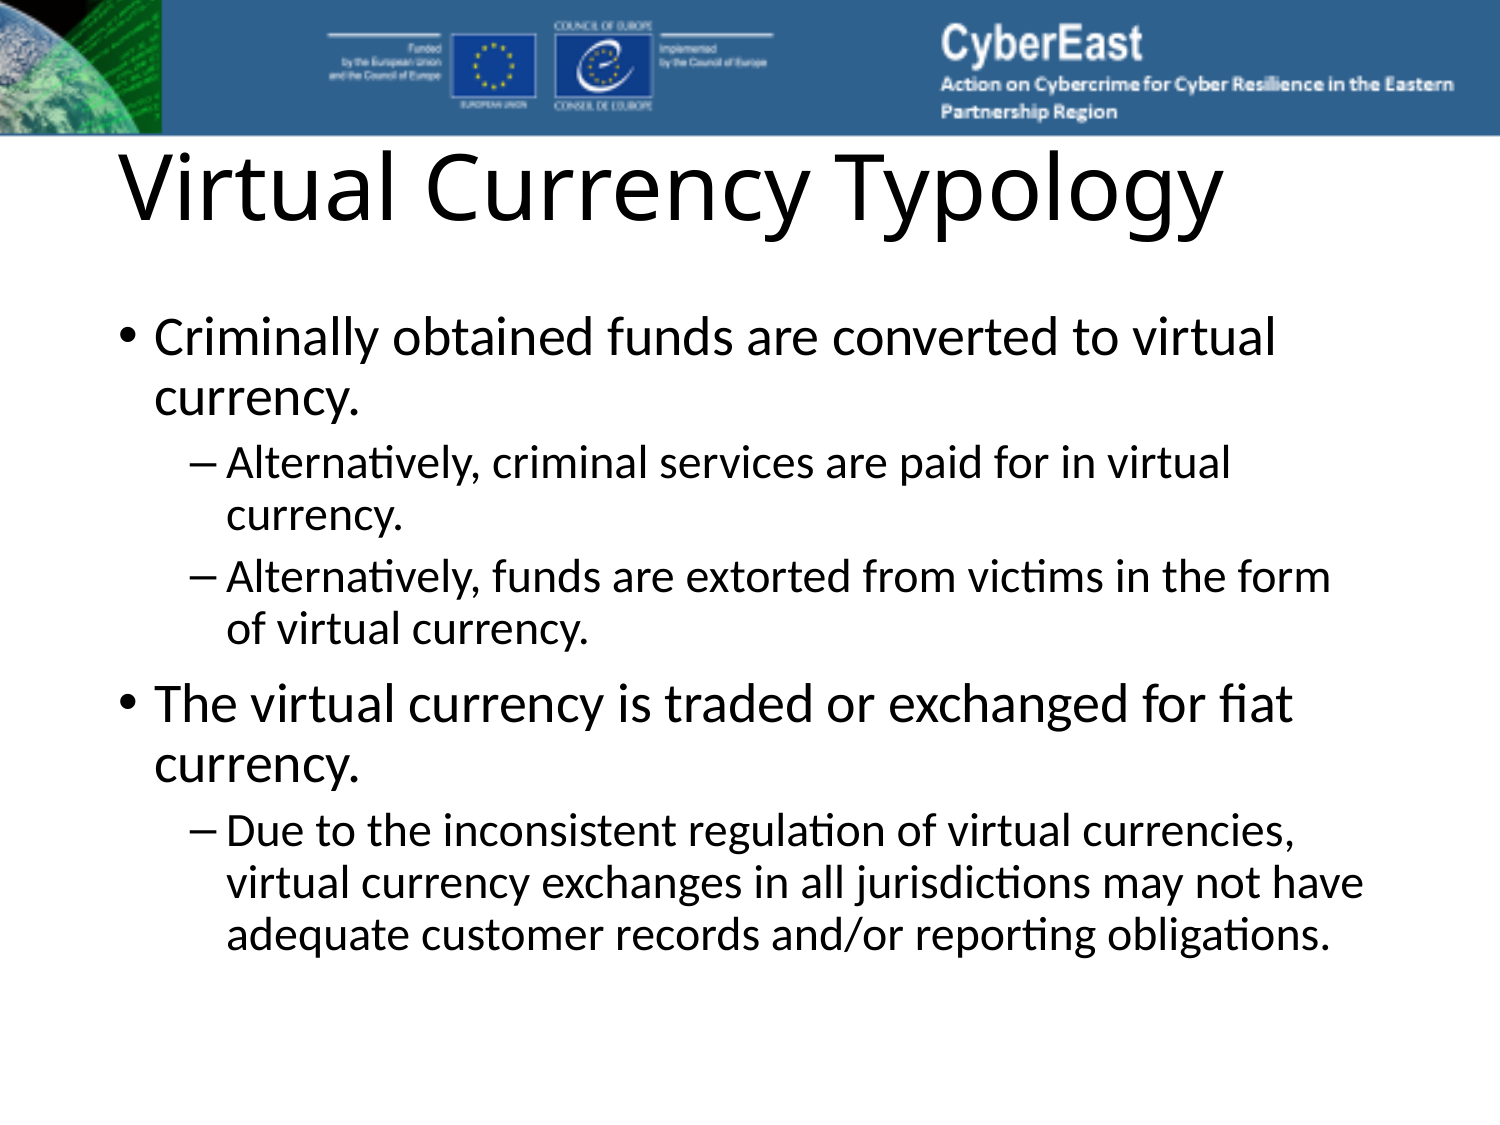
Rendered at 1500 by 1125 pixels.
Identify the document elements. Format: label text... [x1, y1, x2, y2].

picture [0, 0, 1500, 1125]
title Virtual Currency Typology [103, 82, 1397, 299]
list Criminally obtained funds are converted to virtual currency. Alternatively, criminal services are paid for in virtual currency. Alternatively, funds are extorted from victims in the form of virtual currency. The virtual currency is traded or exchanged for fiat currency. Due to the inconsistent regulation of virtual currencies, virtual currency exchanges in all jurisdictions may not have adequate customer records and/or reporting obligations. [103, 299, 1397, 1014]
